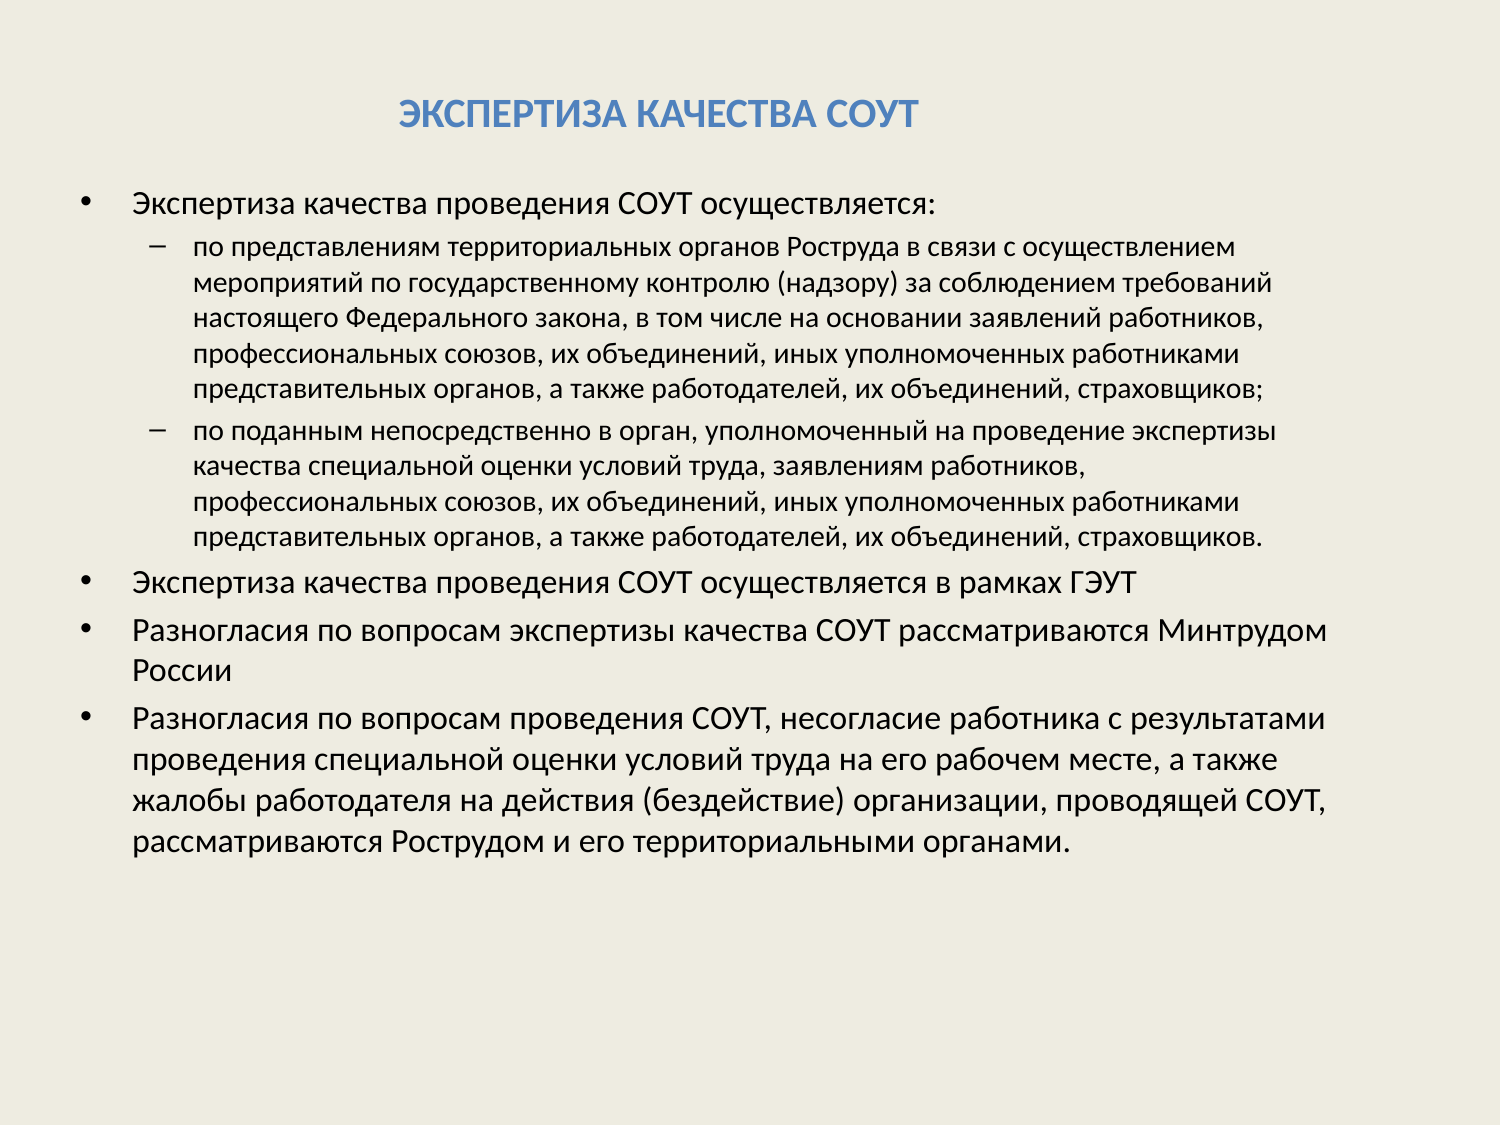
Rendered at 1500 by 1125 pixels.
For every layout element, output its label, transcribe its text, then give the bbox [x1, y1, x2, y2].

list Экспертиза качества проведения СОУТ осуществляется: по представлениям территориальных органов Роструда в связи с осуществлением мероприятий по государственному контролю (надзору) за соблюдением требований настоящего Федерального закона, в том числе на основании заявлений работников, профессиональных союзов, их объединений, иных уполномоченных работниками представительных органов, а также работодателей, их объединений, страховщиков; по поданным непосредственно в орган, уполномоченный на проведение экспертизы качества специальной оценки условий труда, заявлениям работников, профессиональных союзов, их объединений, иных уполномоченных работниками представительных органов, а также работодателей, их объединений, страховщиков. Экспертиза качества проведения СОУТ осуществляется в рамках ГЭУТ Разногласия по вопросам экспертизы качества СОУТ рассматриваются Минтрудом России Разногласия по вопросам проведения СОУТ, несогласие работника с результатами проведения специальной оценки условий труда на его рабочем месте, а также жалобы работодателя на действия (бездействие) организации, проводящей СОУТ, рассматриваются Рострудом и его территориальными органами. [64, 172, 1353, 882]
title ЭКСПЕРТИЗА КАЧЕСТВА СОУТ [383, 66, 1034, 144]
